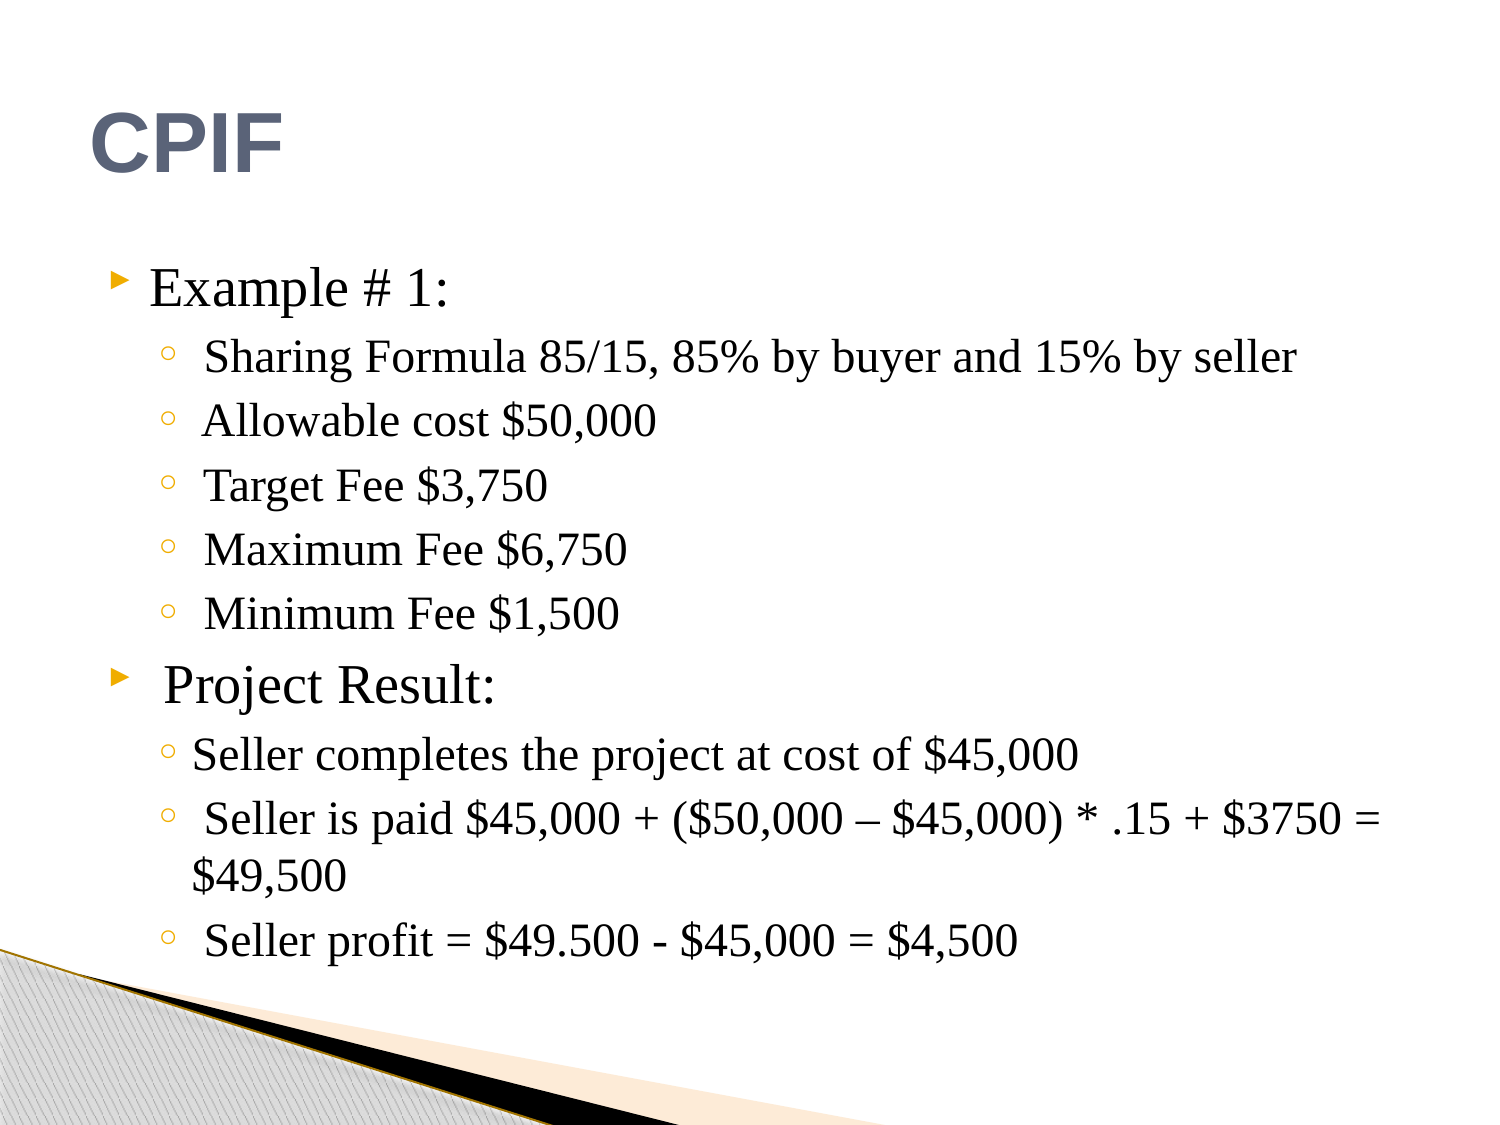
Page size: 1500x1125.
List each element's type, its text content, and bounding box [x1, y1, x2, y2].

list Example # 1:  Sharing Formula 85/15, 85% by buyer and 15% by seller  Allowable cost $50,000  Target Fee $3,750  Maximum Fee $6,750  Minimum Fee $1,500  Project Result: Seller completes the project at cost of $45,000 Seller is paid $45,000 + ($50,000 – $45,000) * .15 + $3750 = $49,500 Seller profit = $49.500 - $45,000 = $4,500 [75, 243, 1425, 986]
title CPIF [75, 45, 1425, 233]
